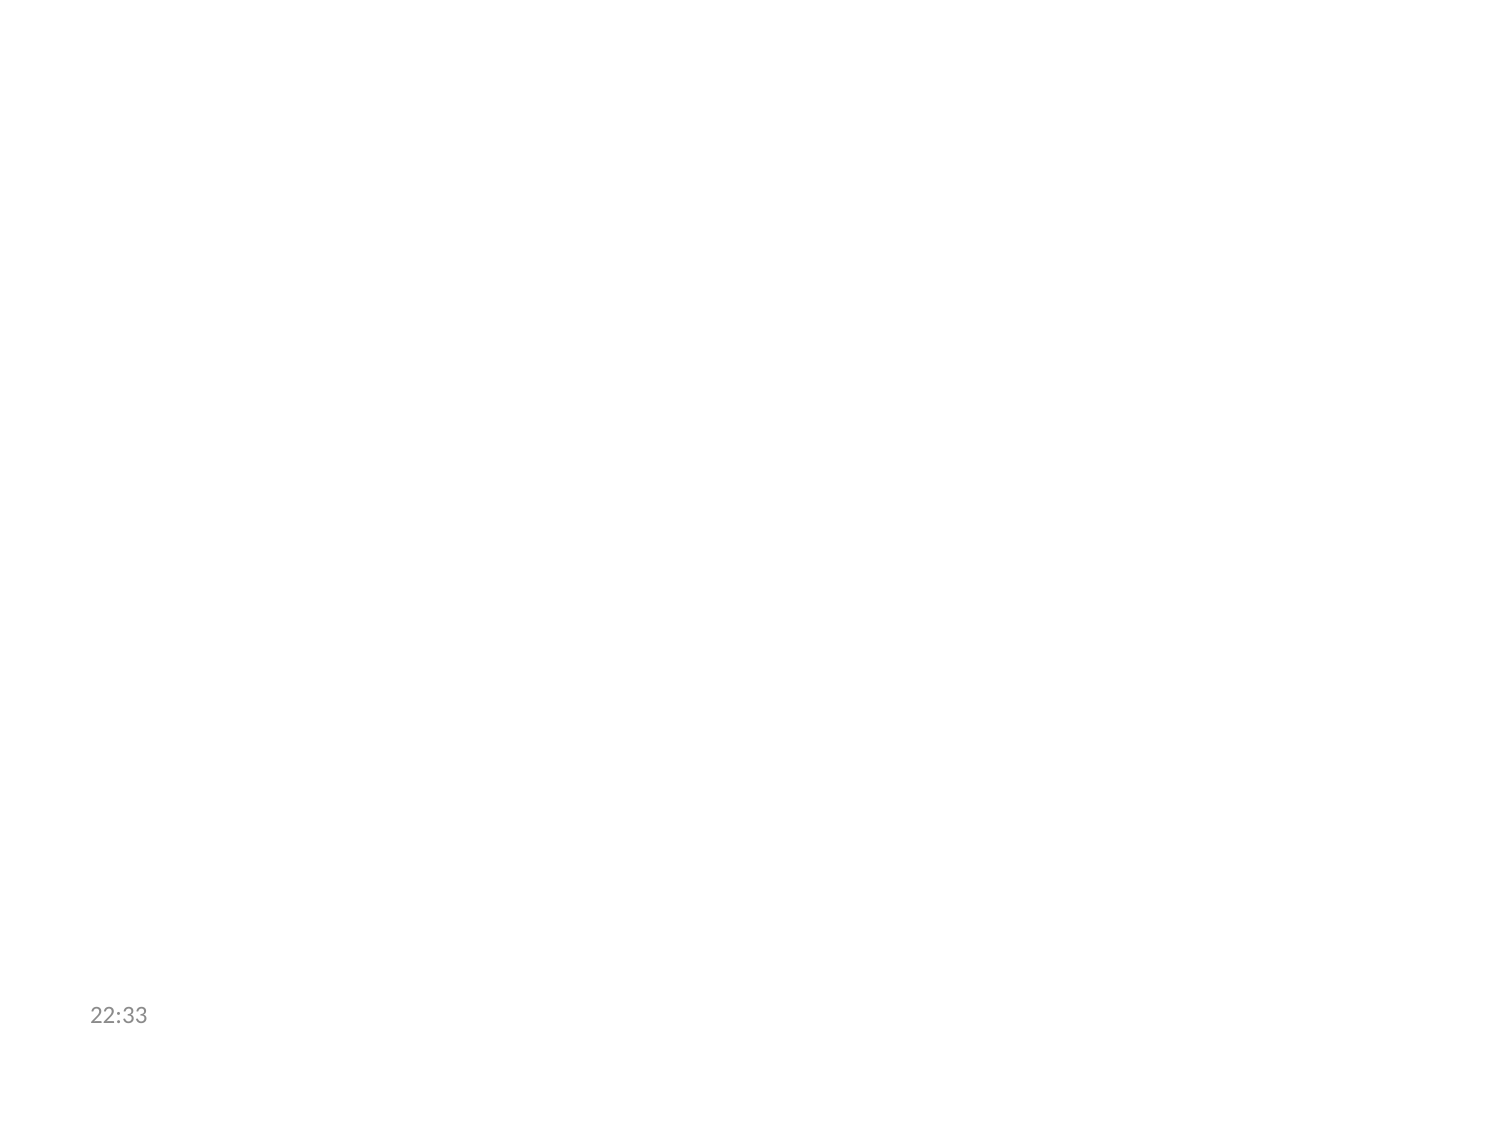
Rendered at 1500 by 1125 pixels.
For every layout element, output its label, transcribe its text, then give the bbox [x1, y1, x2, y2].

text_box 15:35 [75, 983, 425, 1044]
